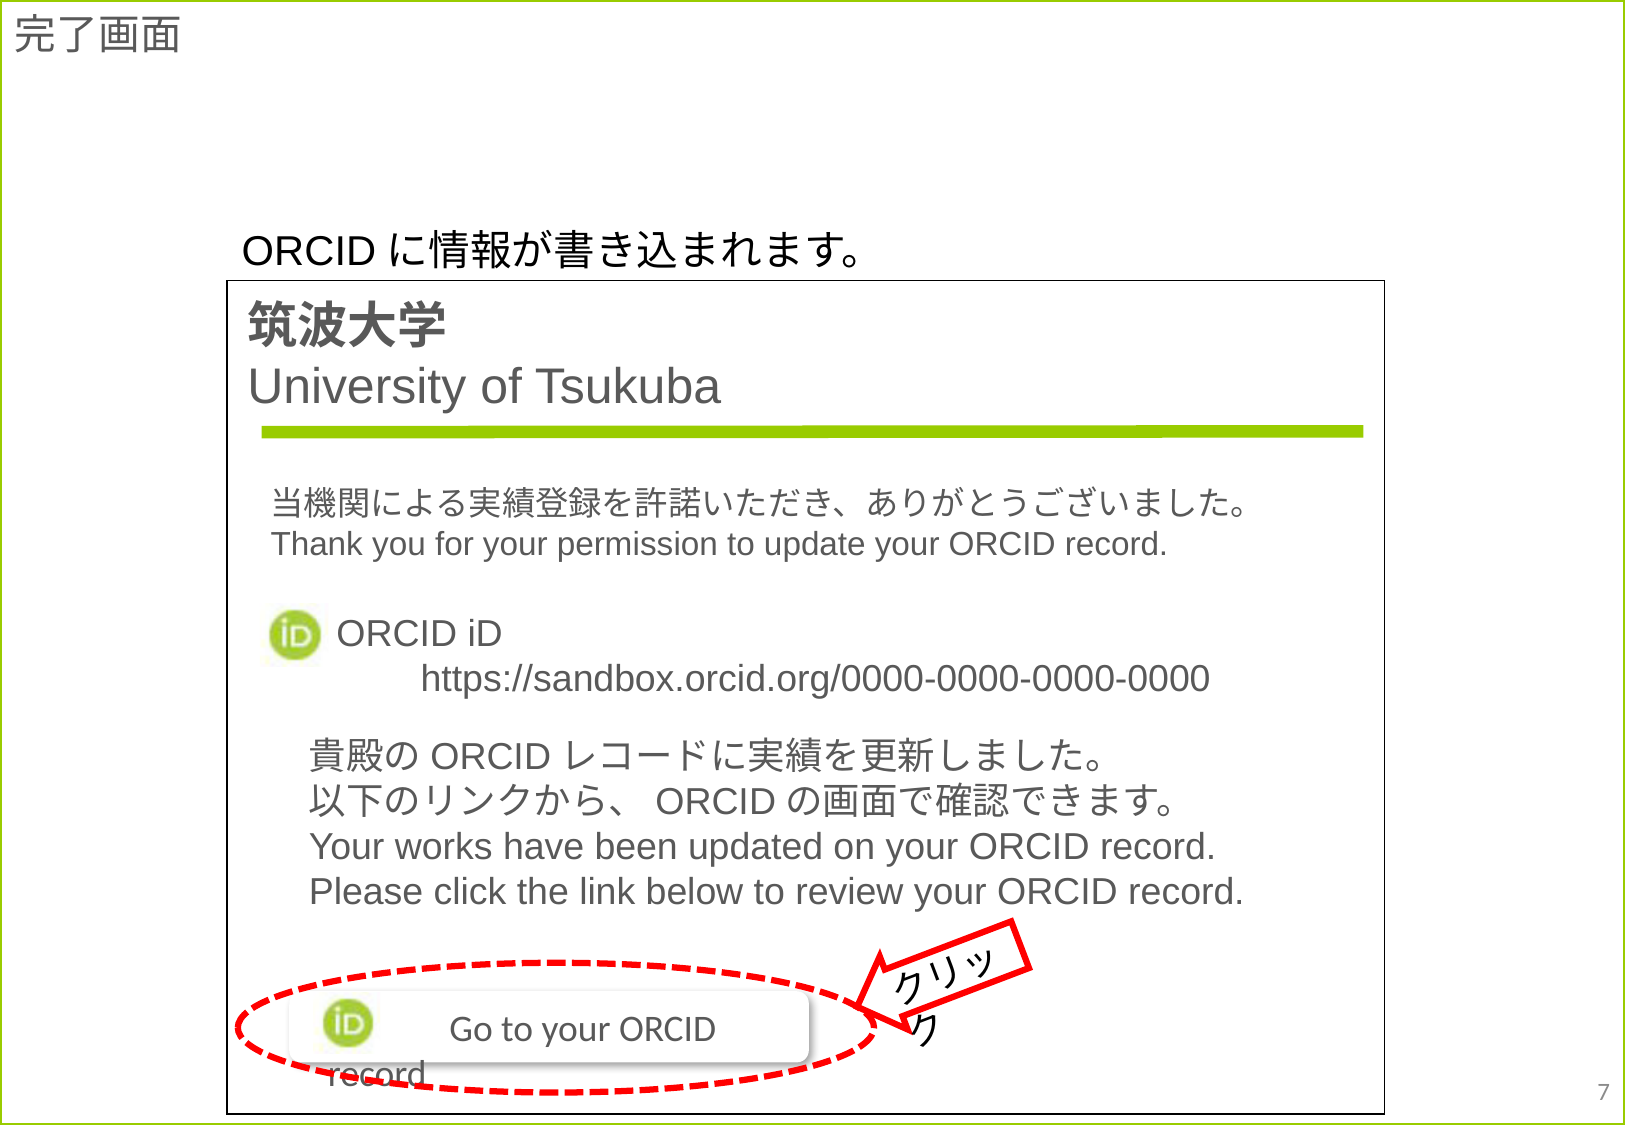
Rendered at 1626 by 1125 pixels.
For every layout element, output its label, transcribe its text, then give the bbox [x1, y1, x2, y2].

text_box [236, 961, 875, 1094]
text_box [851, 936, 1026, 1015]
text_box [0, 0, 1625, 1125]
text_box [289, 991, 809, 1063]
picture [259, 603, 329, 667]
slide_number 7 [1259, 1060, 1625, 1121]
text_box 完了画面 [0, 0, 348, 65]
